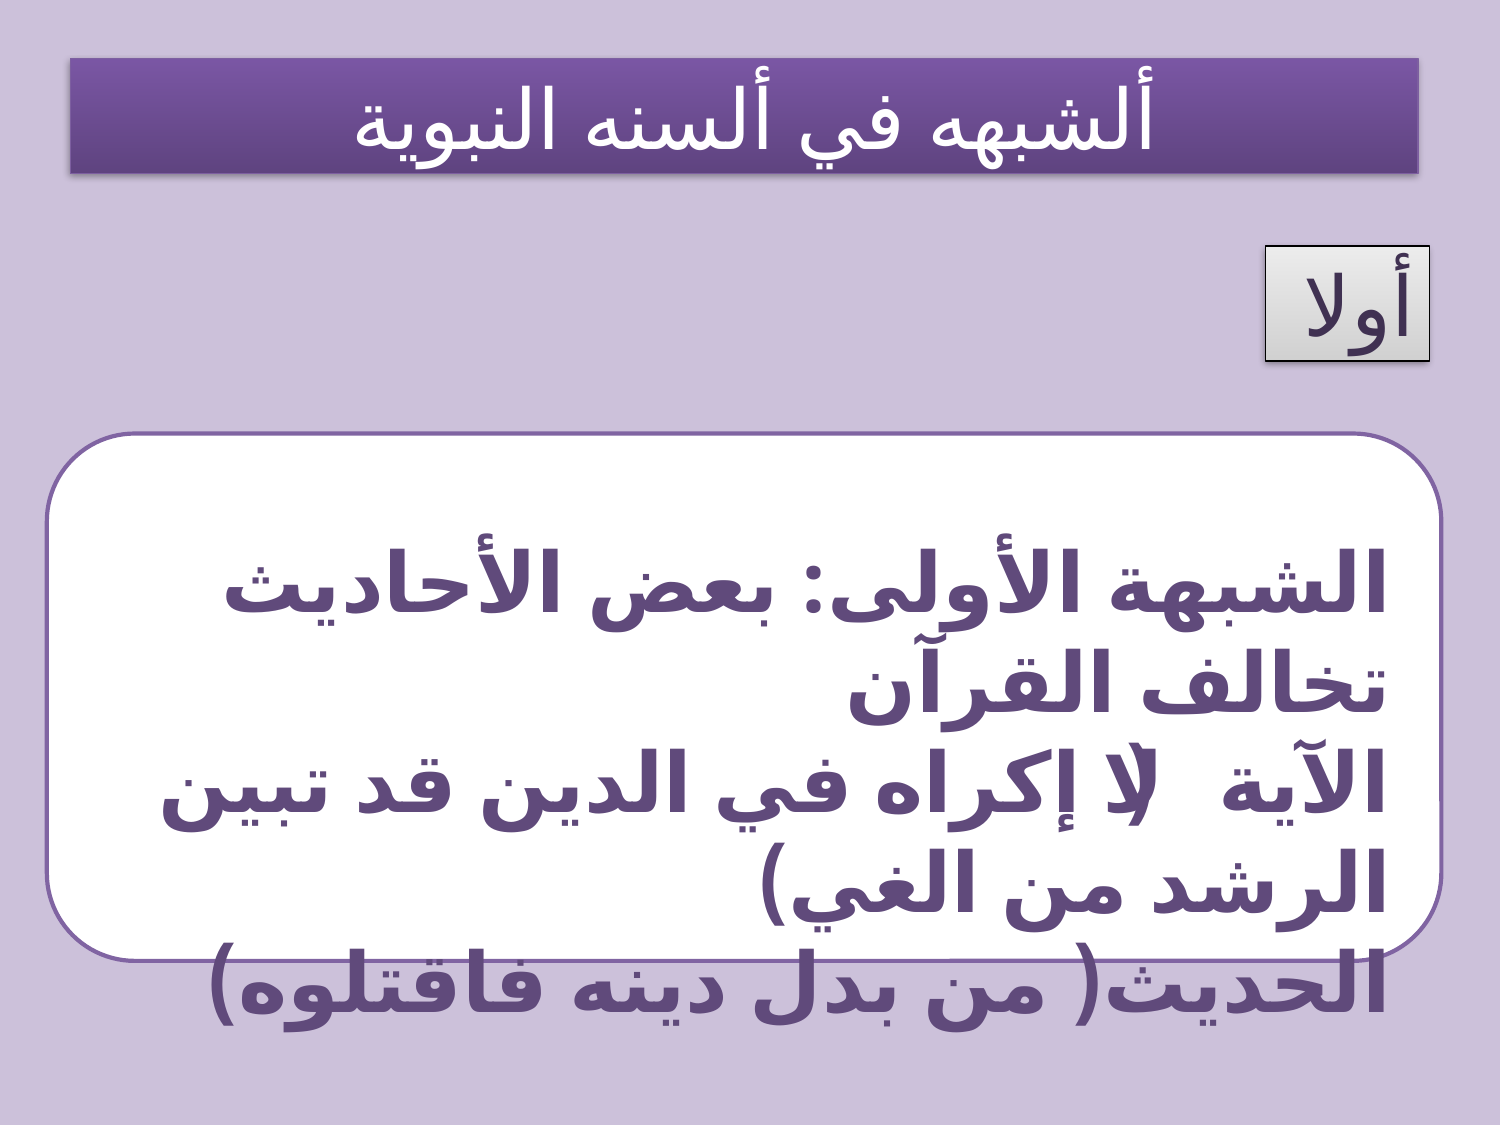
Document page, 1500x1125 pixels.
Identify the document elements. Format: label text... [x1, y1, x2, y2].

text_box [44, 474, 58, 920]
text_box أولا [1265, 245, 1430, 362]
text_box الشبهة الأولى: بعض الأحاديث تخالف القرآن الآية( لا إكراه في الدين قد تبين الرشد من الغي) الحديث( من بدل دينه فاقتلوه) [58, 421, 1407, 1082]
text_box ألشبهه في ألسنه النبوية [70, 58, 1419, 174]
text_box [1407, 449, 1444, 946]
